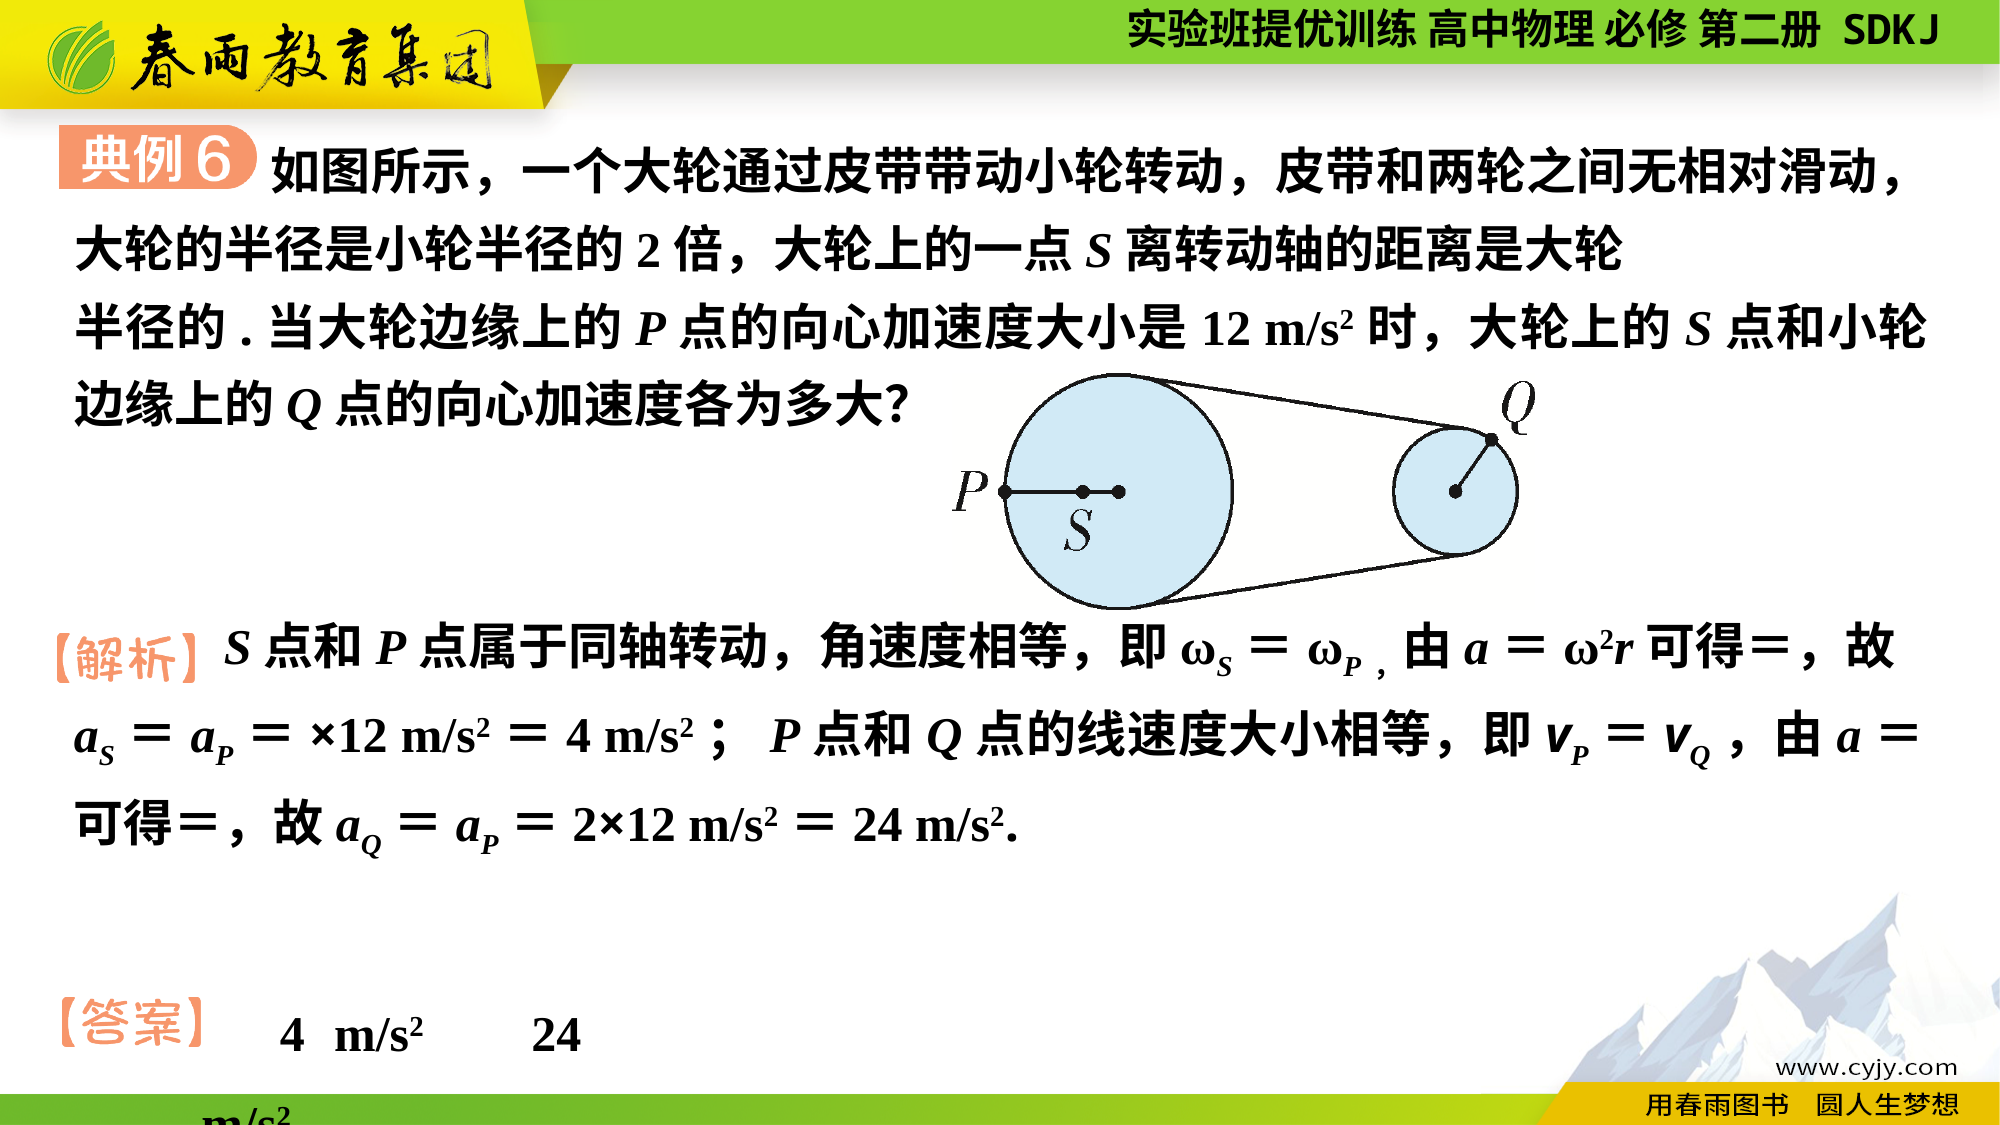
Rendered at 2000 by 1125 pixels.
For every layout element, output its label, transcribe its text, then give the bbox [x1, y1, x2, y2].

picture [0, 0, 2000, 1125]
text_box 4 m/s2 24 m/s2 [186, 964, 596, 1069]
